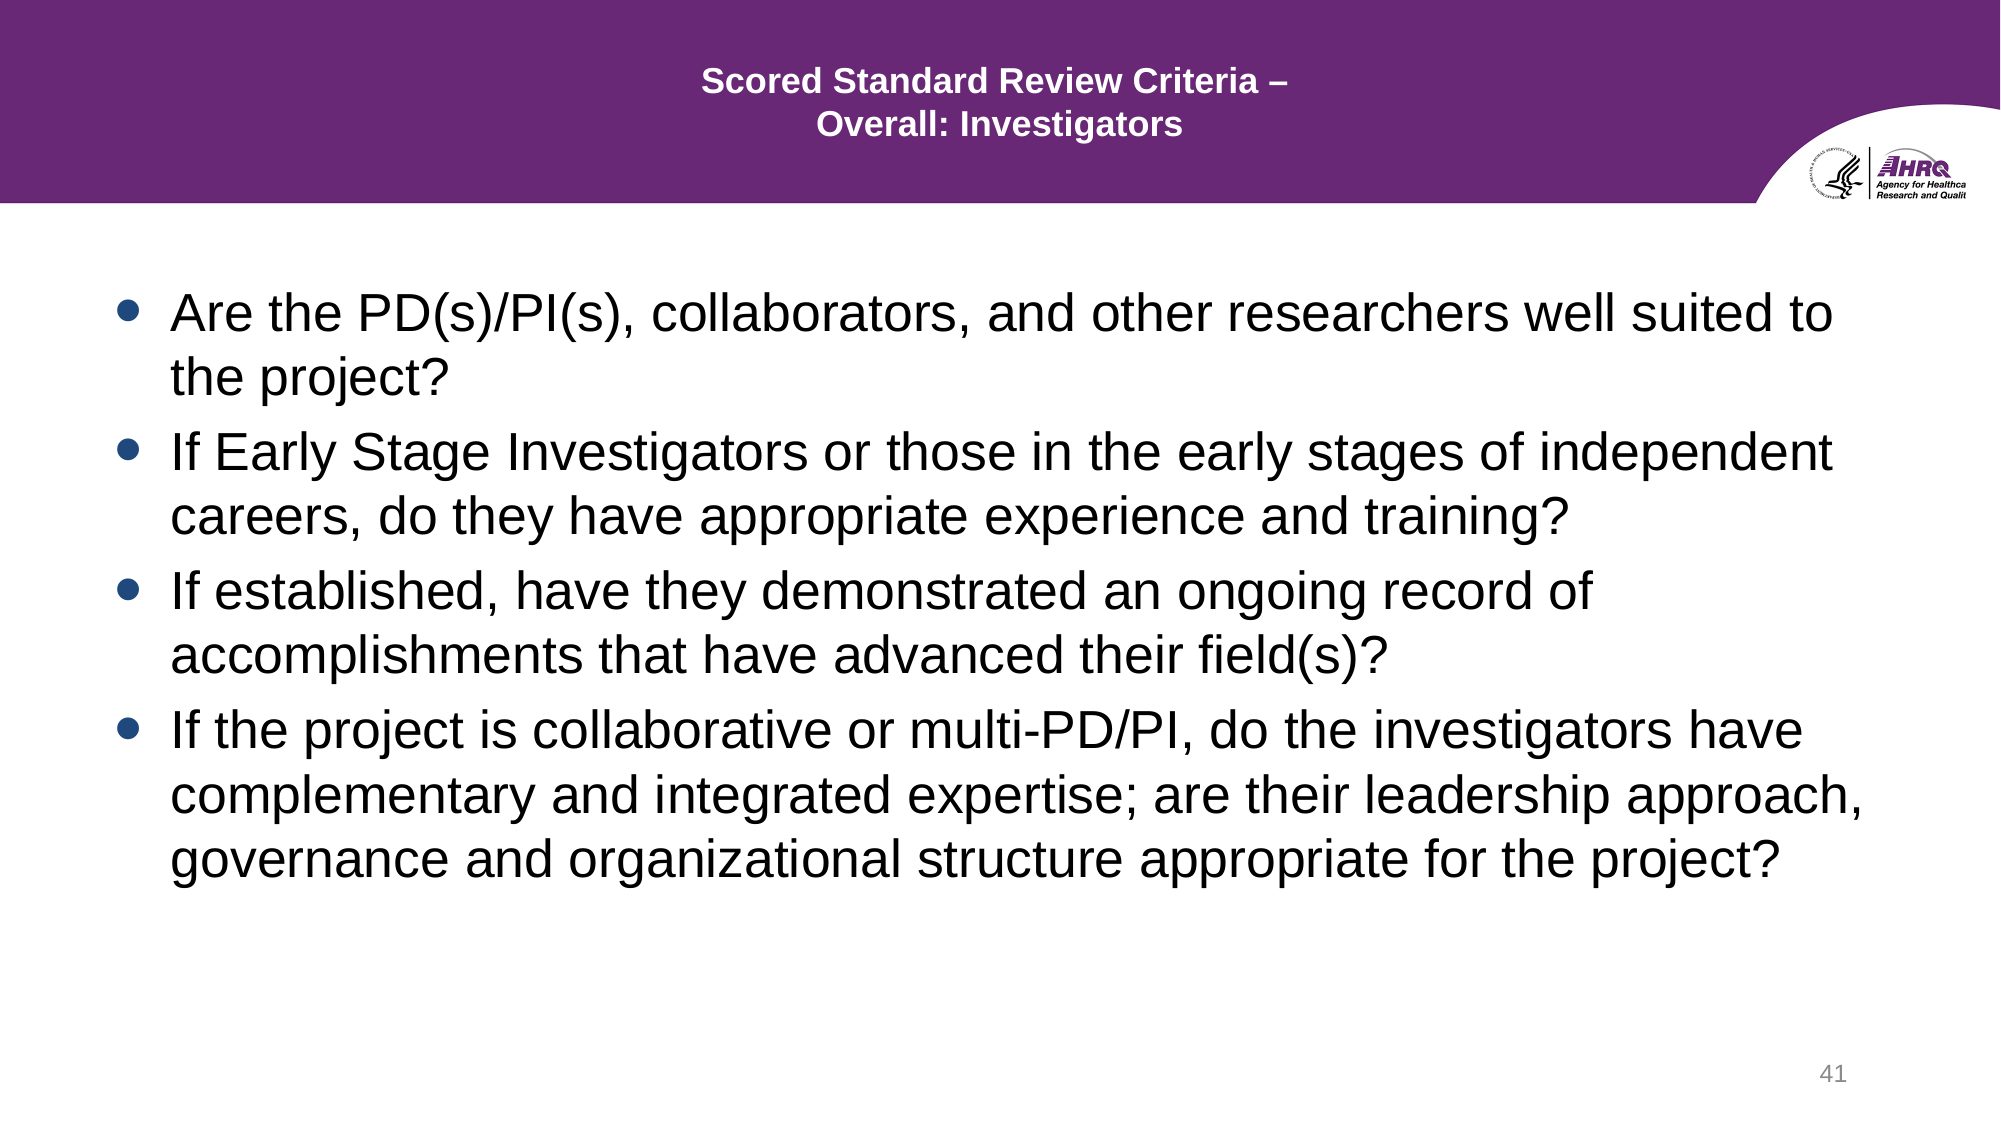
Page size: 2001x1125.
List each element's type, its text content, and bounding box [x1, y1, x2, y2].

title Scored Standard Review Criteria – Overall: Investigators [275, 50, 1725, 152]
list Are the PD(s)/PI(s), collaborators, and other researchers well suited to the project? If Early Stage Investigators or those in the early stages of independent careers, do they have appropriate experience and training? If established, have they demonstrated an ongoing record of accomplishments that have advanced their field(s)? If the project is collaborative or multi-PD/PI, do the investigators have complementary and integrated expertise; are their leadership approach, governance and organizational structure appropriate for the project? [99, 270, 1900, 1013]
slide_number 41 [1412, 1042, 1863, 1103]
picture [0, 0, 2001, 1125]
